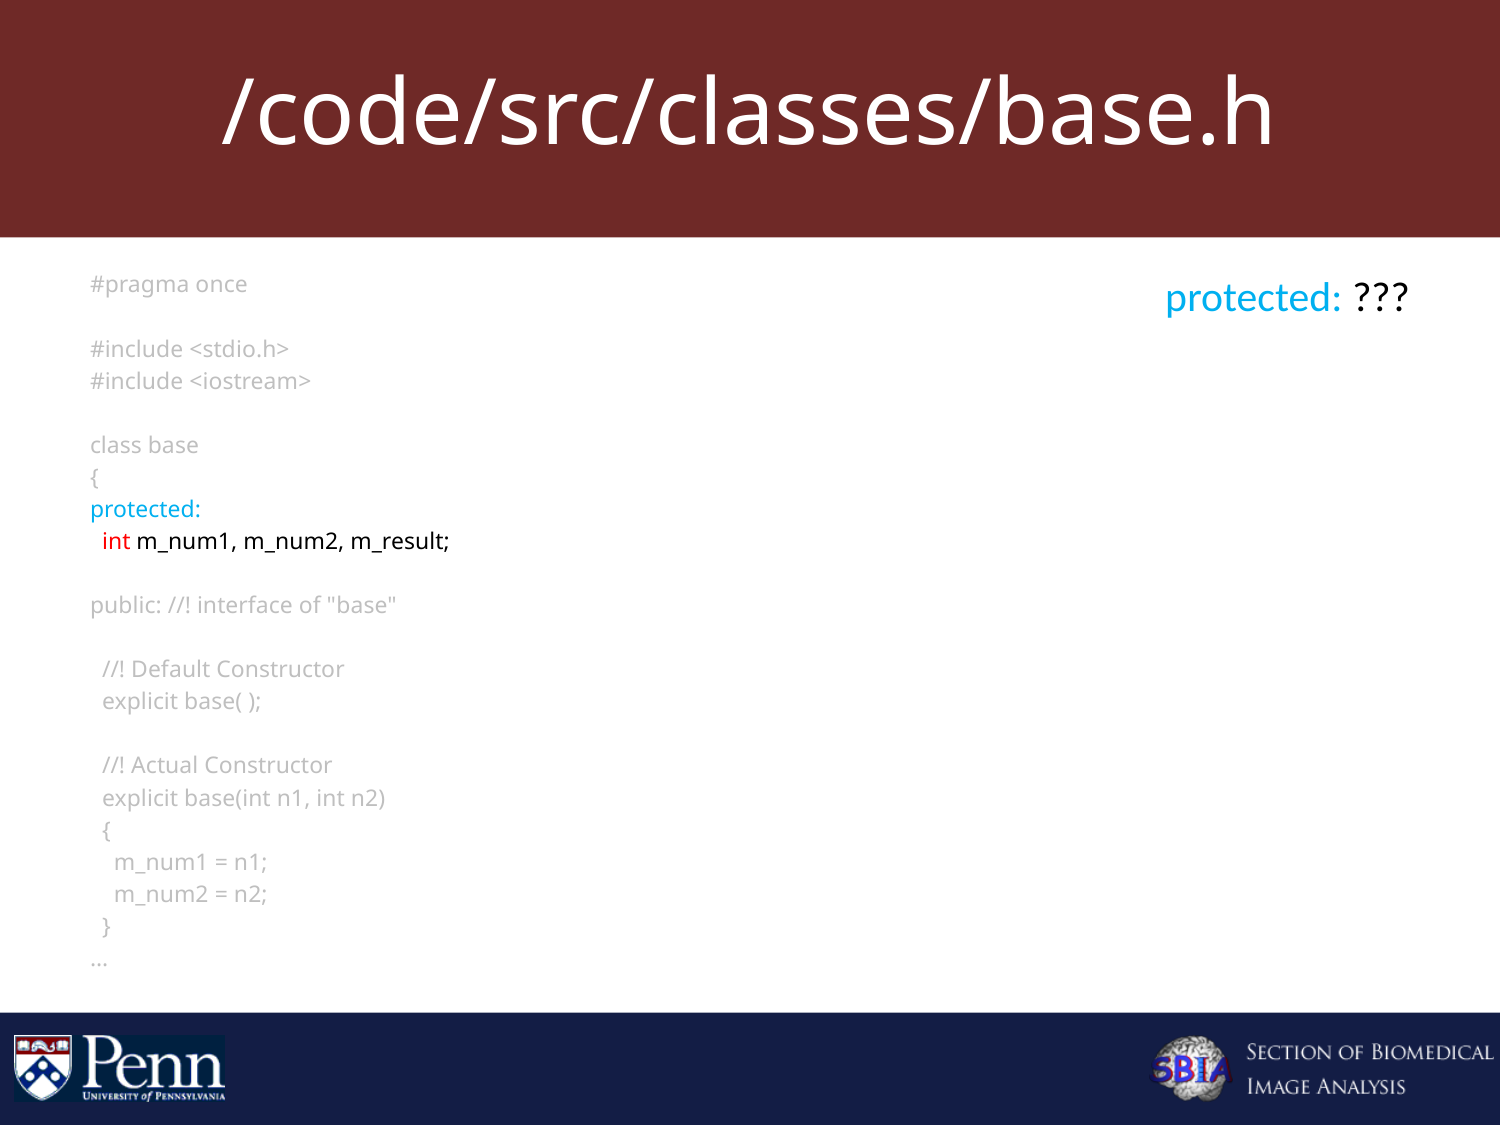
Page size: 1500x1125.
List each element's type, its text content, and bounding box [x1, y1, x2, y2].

text_box protected: ??? [749, 262, 1425, 1013]
picture [1149, 1034, 1494, 1103]
list #pragma once #include <stdio.h> #include <iostream> class base { protected: int m_num1, m_num2, m_result; public: //! interface of "base" //! Default Constructor explicit base( ); //! Actual Constructor explicit base(int n1, int n2) { m_num1 = n1; m_num2 = n2; } … [75, 262, 749, 1013]
title /code/src/classes/base.h [75, 45, 1425, 238]
picture [14, 1035, 225, 1102]
